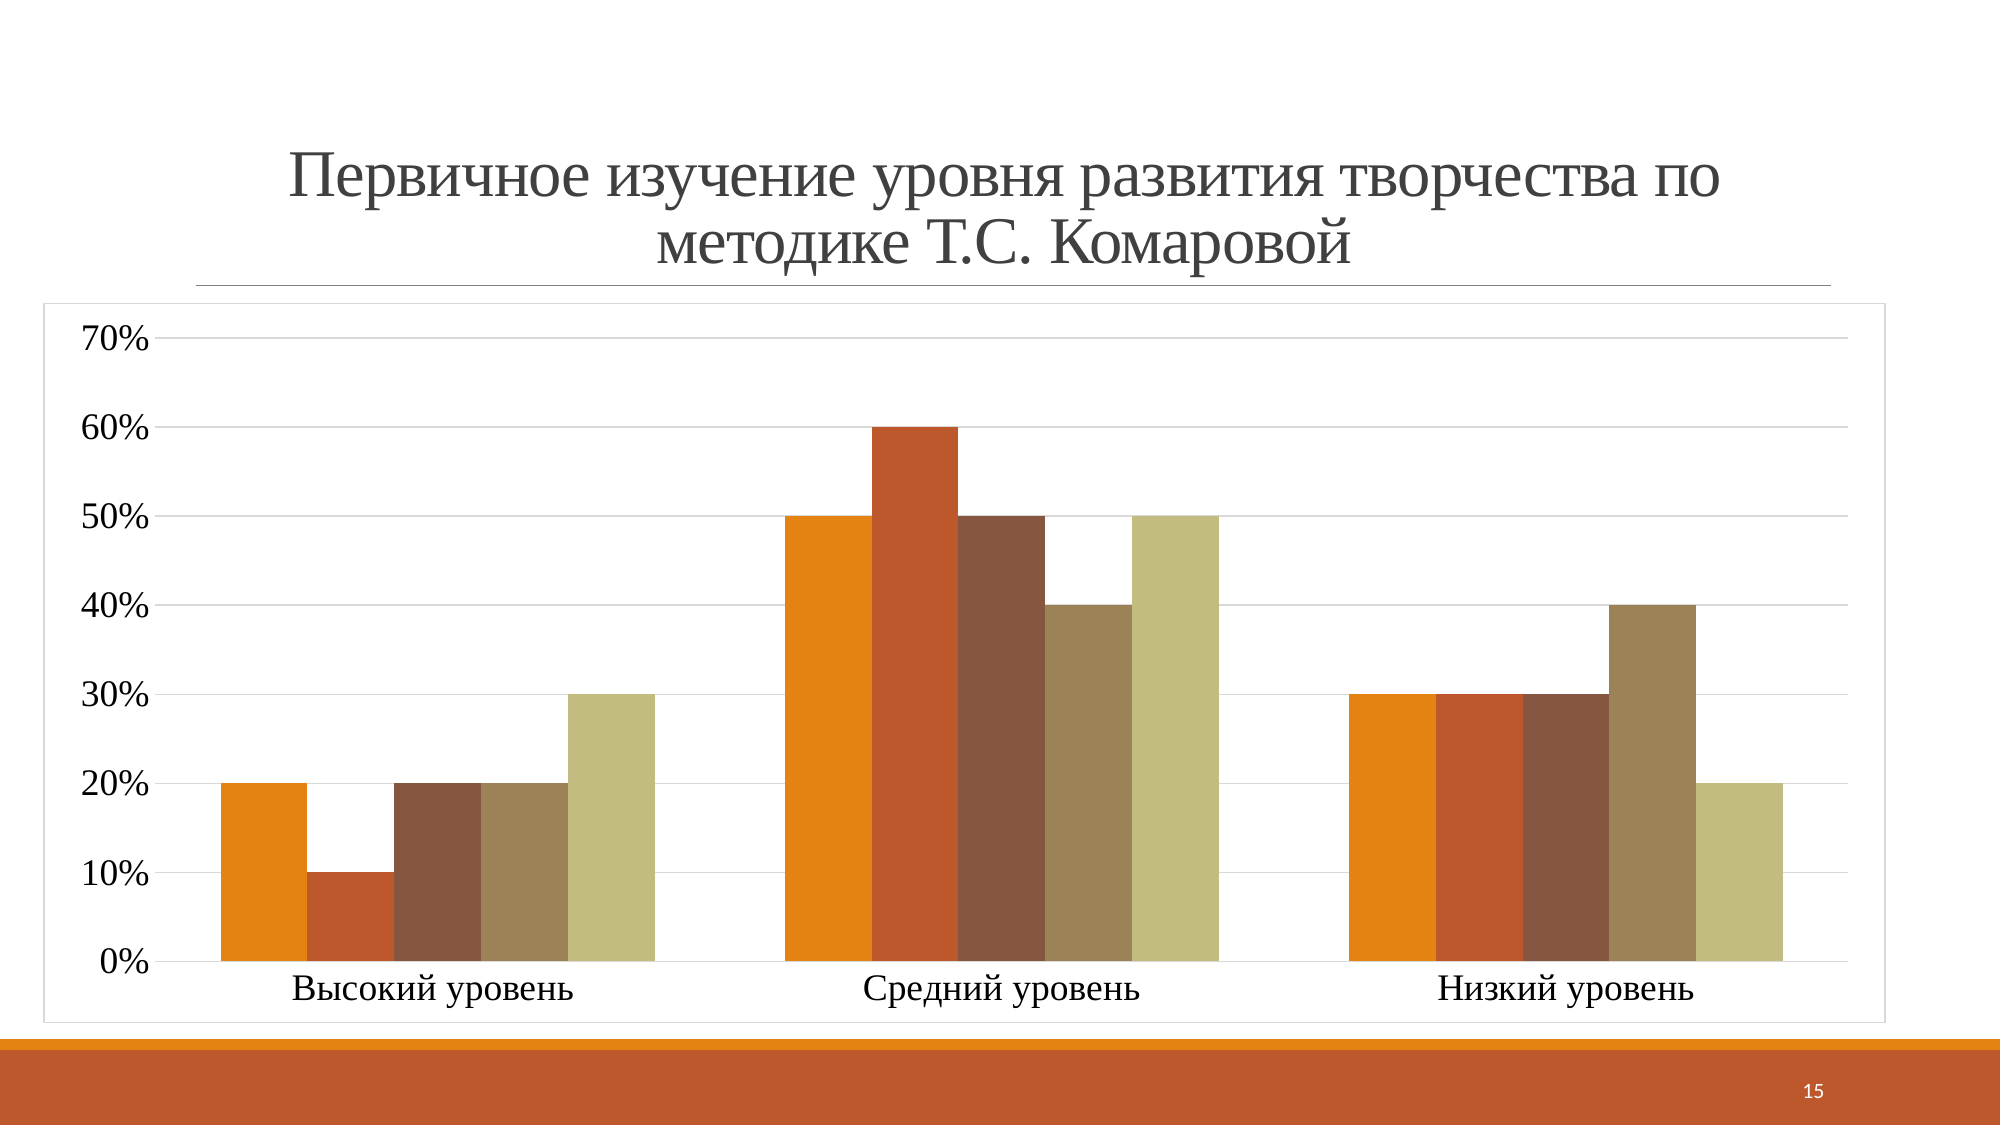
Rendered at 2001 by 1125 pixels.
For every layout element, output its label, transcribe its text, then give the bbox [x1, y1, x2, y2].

chart [42, 302, 1887, 1024]
slide_number 15 [1624, 1059, 1840, 1120]
title Первичное изучение уровня развития творчества по методике Т.С. Комаровой [180, 47, 1830, 285]
